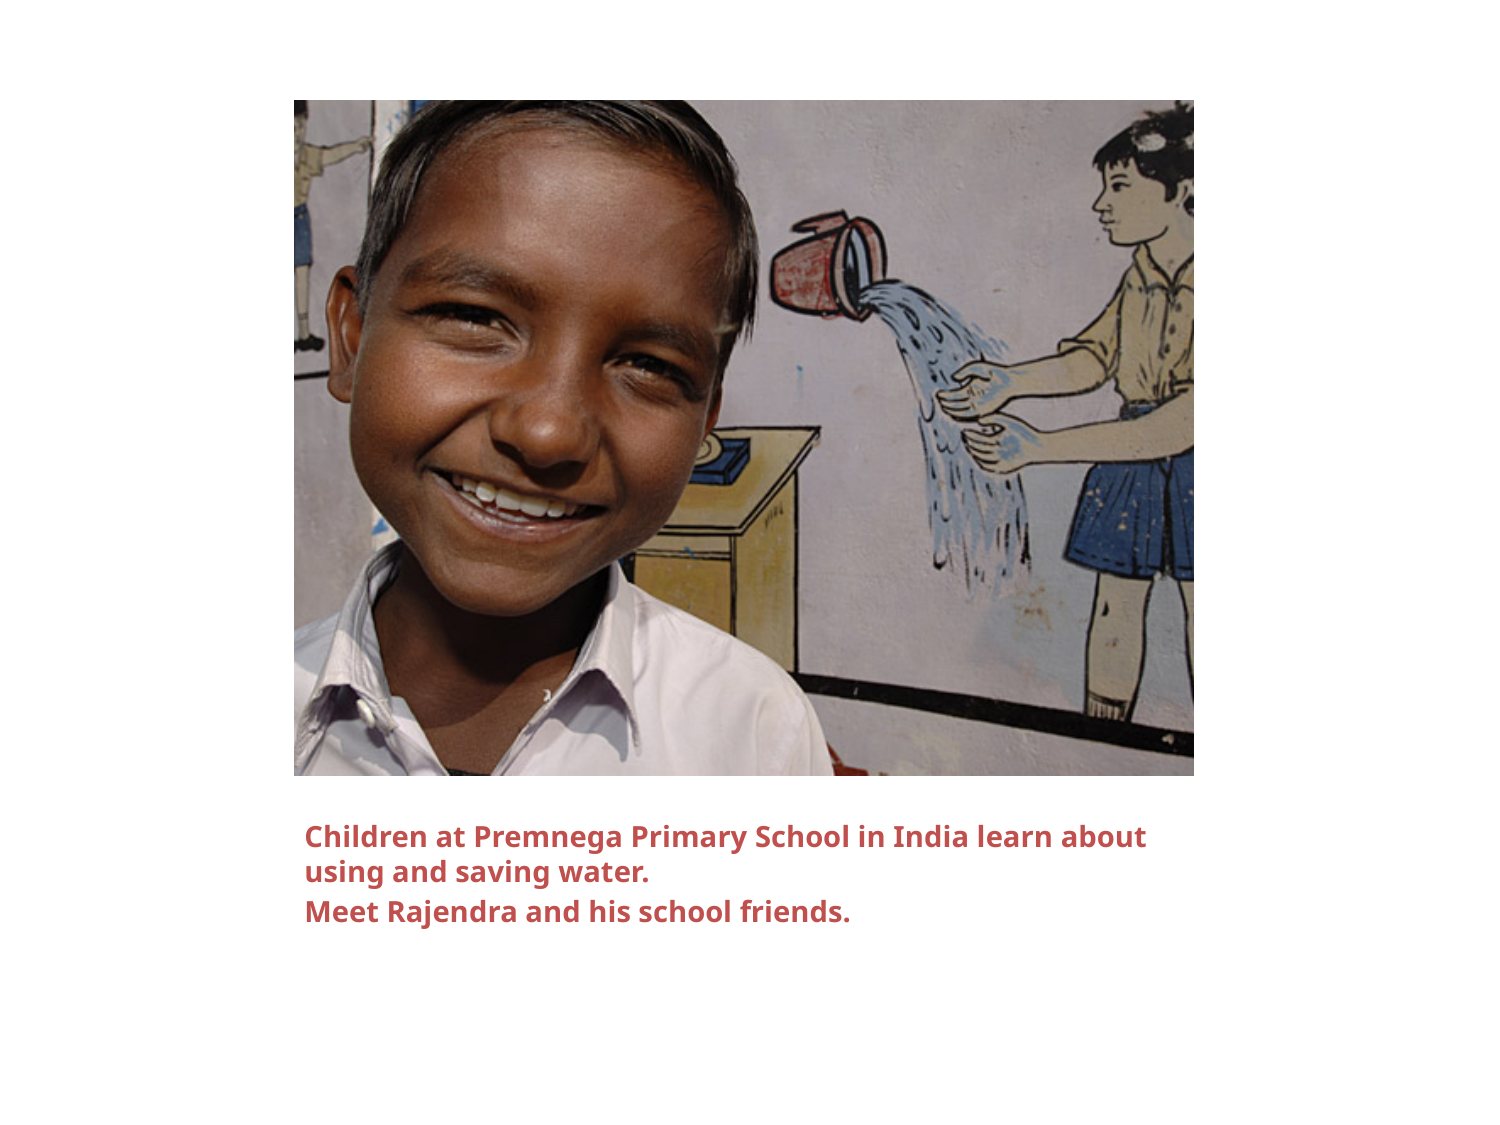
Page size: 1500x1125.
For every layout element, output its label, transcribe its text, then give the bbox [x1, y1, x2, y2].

picture [293, 100, 1195, 776]
list Children at Premnega Primary School in India learn about using and saving water. Meet Rajendra and his school friends. [289, 810, 1190, 943]
